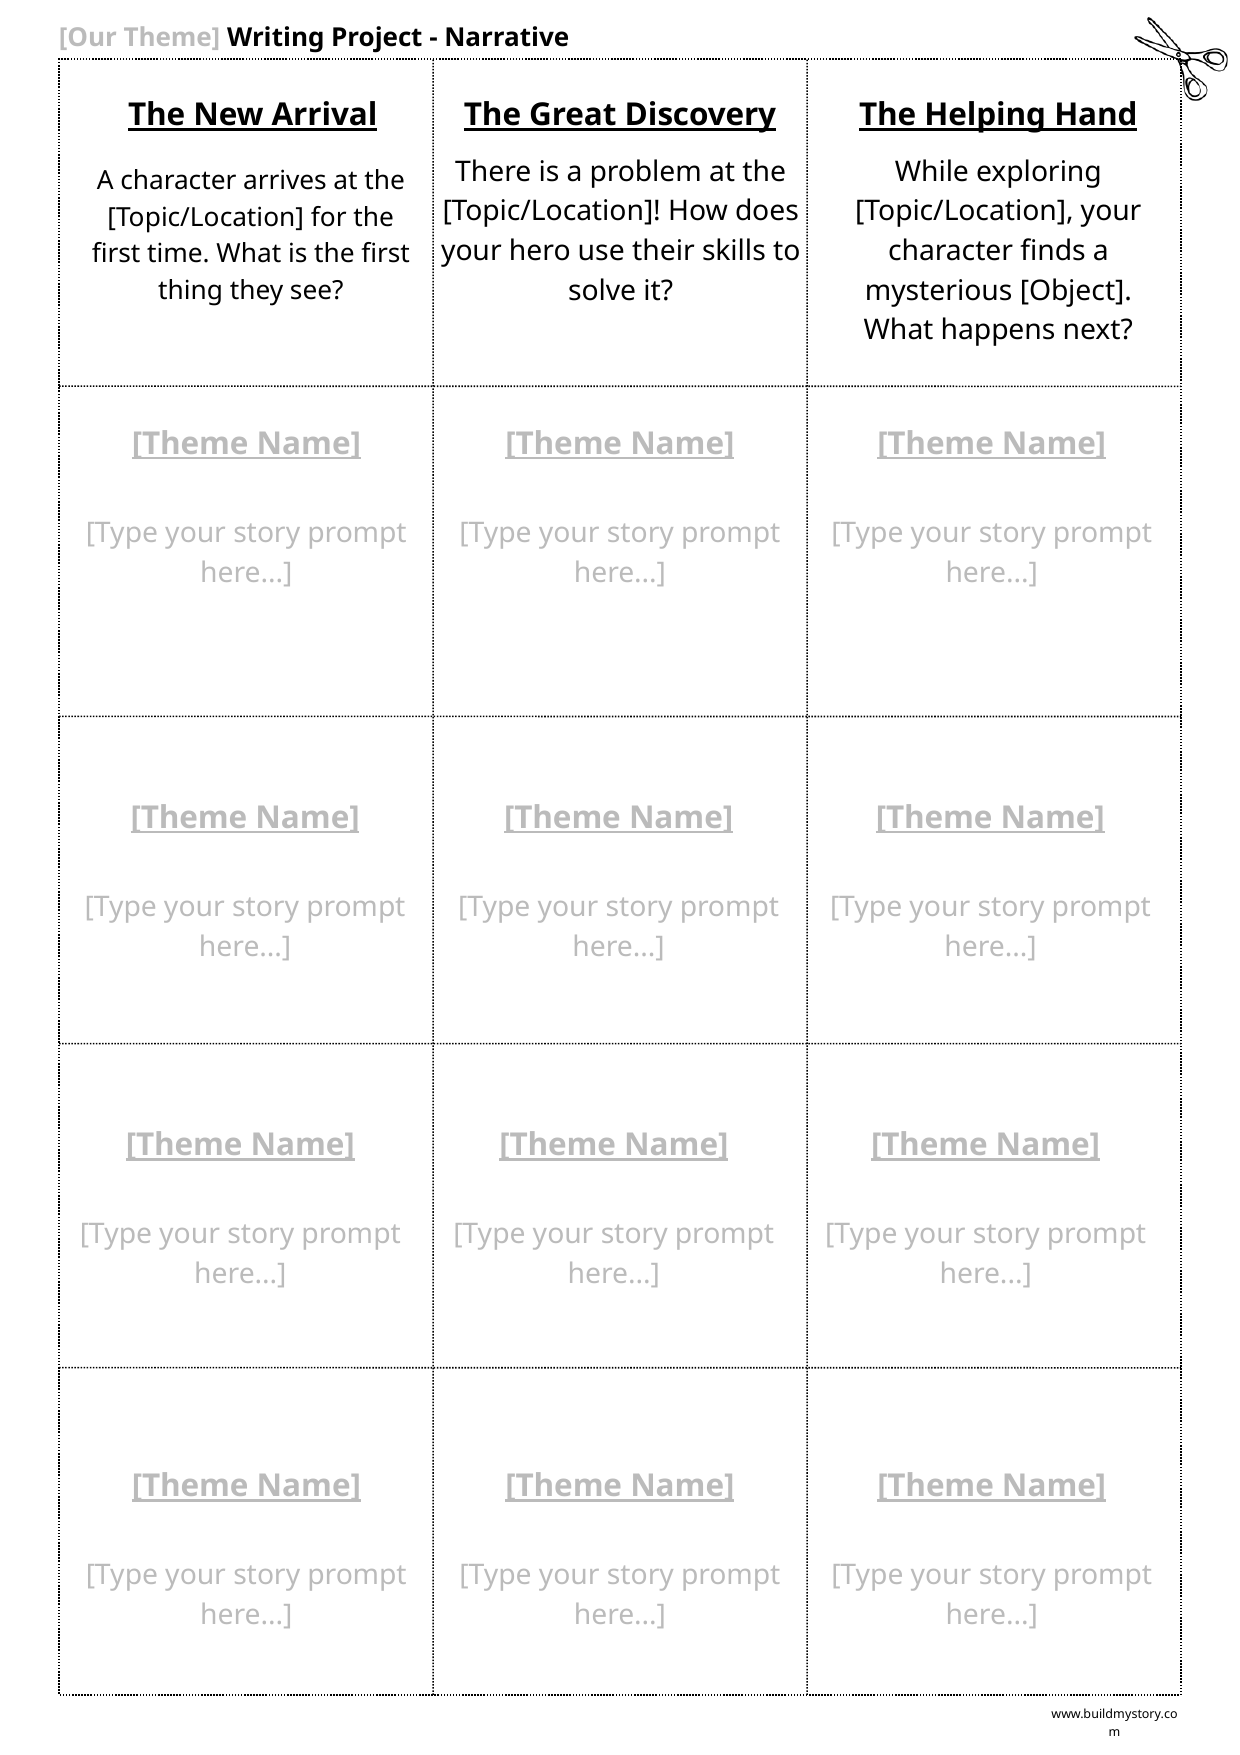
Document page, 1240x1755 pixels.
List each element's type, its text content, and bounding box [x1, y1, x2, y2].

text_box [1134, 17, 1228, 101]
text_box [58, 58, 1182, 1696]
text_box [Our Theme] Writing Project - Narrative [58, 14, 633, 52]
text_box www.buildmystory.com [1047, 1703, 1181, 1739]
